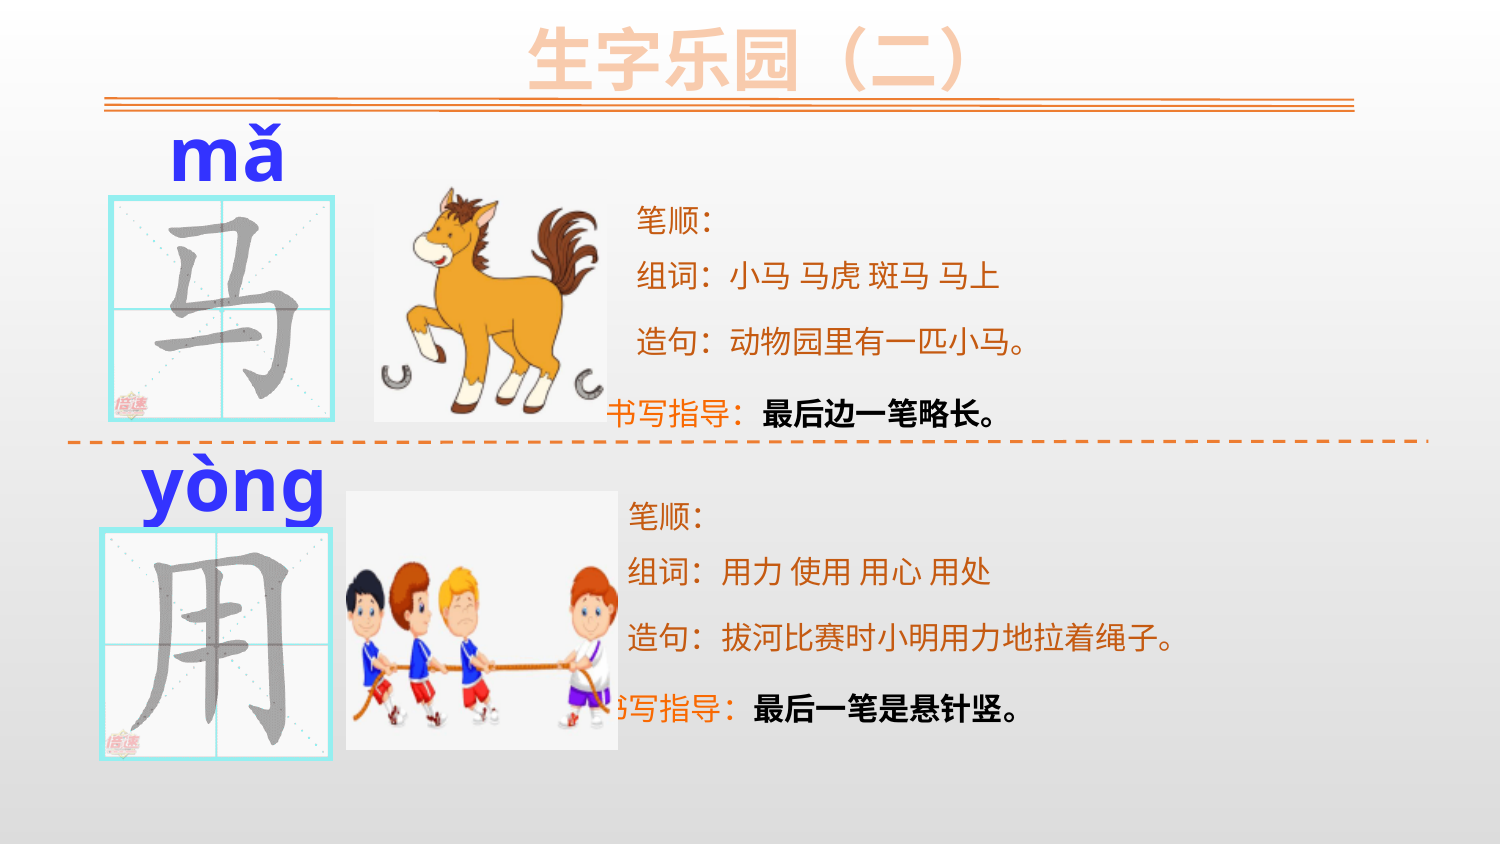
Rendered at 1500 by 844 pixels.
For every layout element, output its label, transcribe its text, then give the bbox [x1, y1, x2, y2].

picture [374, 179, 607, 422]
text_box 书写指导：最后边一笔略长。 [594, 388, 1446, 437]
text_box 造句：拔河比赛时小明用力地拉着绳子。 [618, 612, 1187, 662]
text_box 书写指导：最后一笔是悬针竖。 [618, 683, 1437, 733]
text_box 组词：用力 使用 用心 用处 [618, 546, 1161, 596]
text_box yònɡ [130, 431, 340, 441]
picture [108, 195, 335, 422]
text_box 生字乐园（二） [514, 11, 1019, 98]
picture [346, 491, 618, 750]
text_box 造句：动物园里有一匹小马。 [624, 316, 1196, 366]
picture [99, 527, 333, 761]
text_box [104, 98, 1355, 111]
text_box 组词：小马 马虎 斑马 马上 [624, 250, 1169, 300]
text_box 笔顺： [618, 491, 734, 541]
text_box mǎ [157, 111, 299, 195]
text_box 笔顺： [625, 195, 742, 245]
text_box yònɡ [130, 443, 340, 533]
